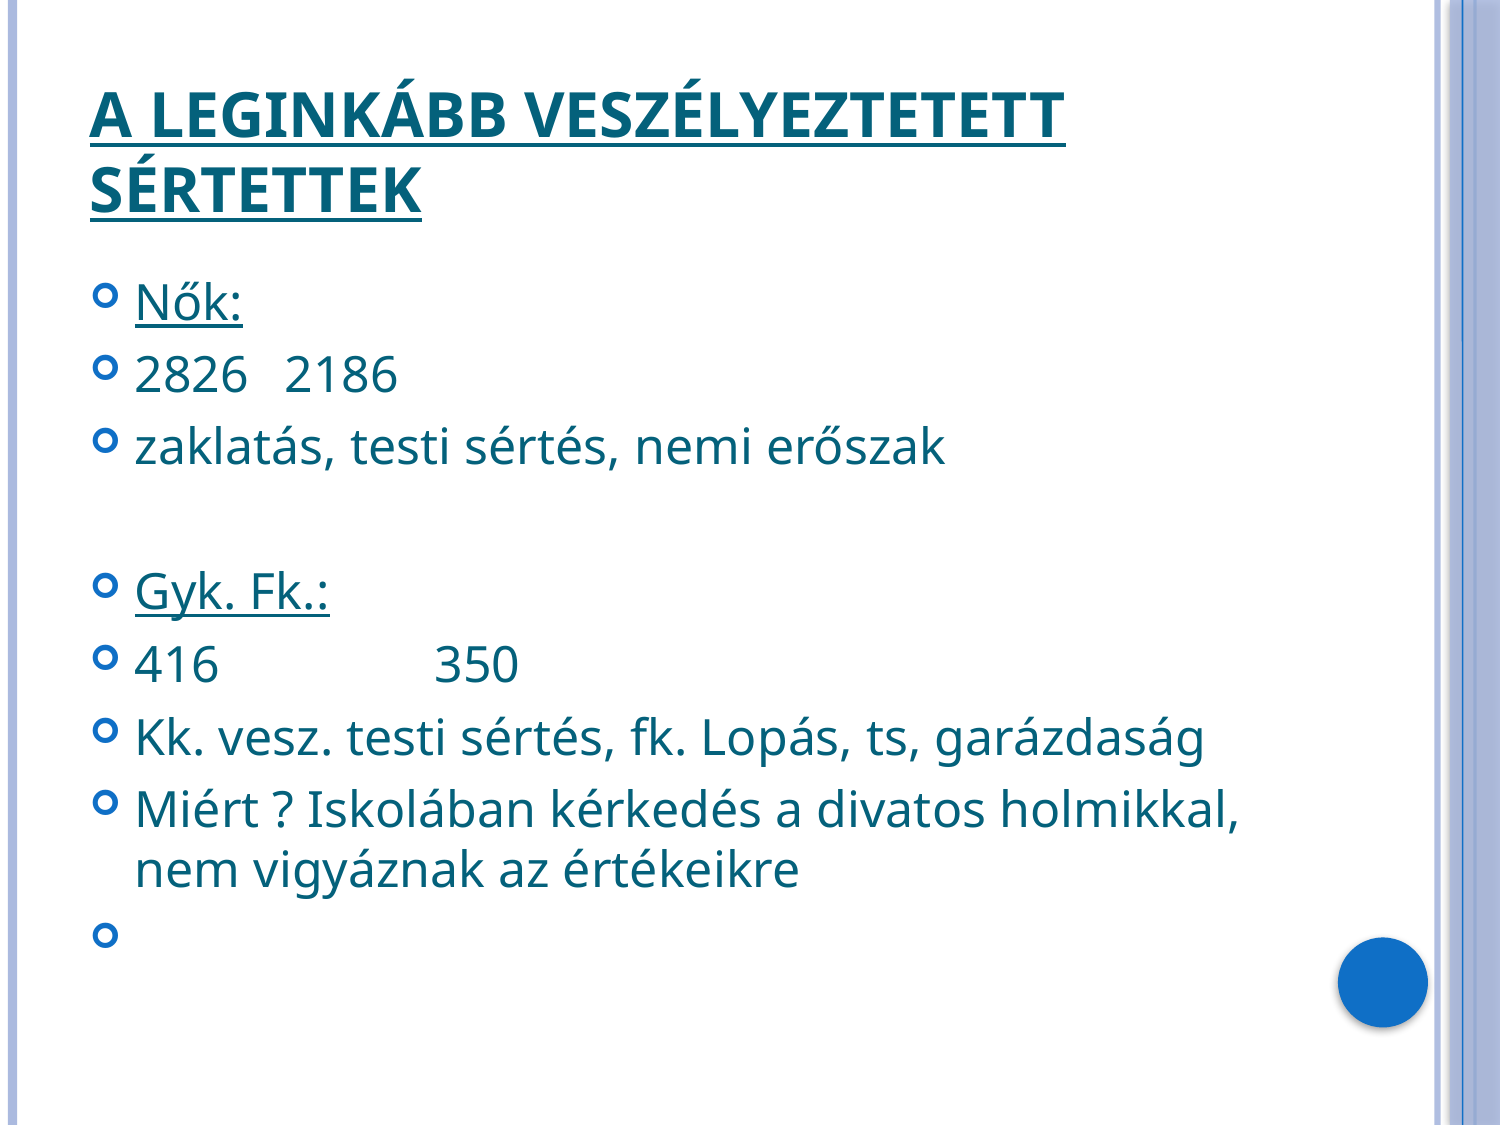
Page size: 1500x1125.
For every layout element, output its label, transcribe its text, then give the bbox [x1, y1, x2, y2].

list Nők: 2826 2186 zaklatás, testi sértés, nemi erőszak Gyk. Fk.: 416 350 Kk. vesz. testi sértés, fk. Lopás, ts, garázdaság Miért ? Iskolában kérkedés a divatos holmikkal, nem vigyáznak az értékeikre [75, 262, 1300, 1062]
title A leginkább veszélyeztetett sértettek [75, 45, 1300, 233]
